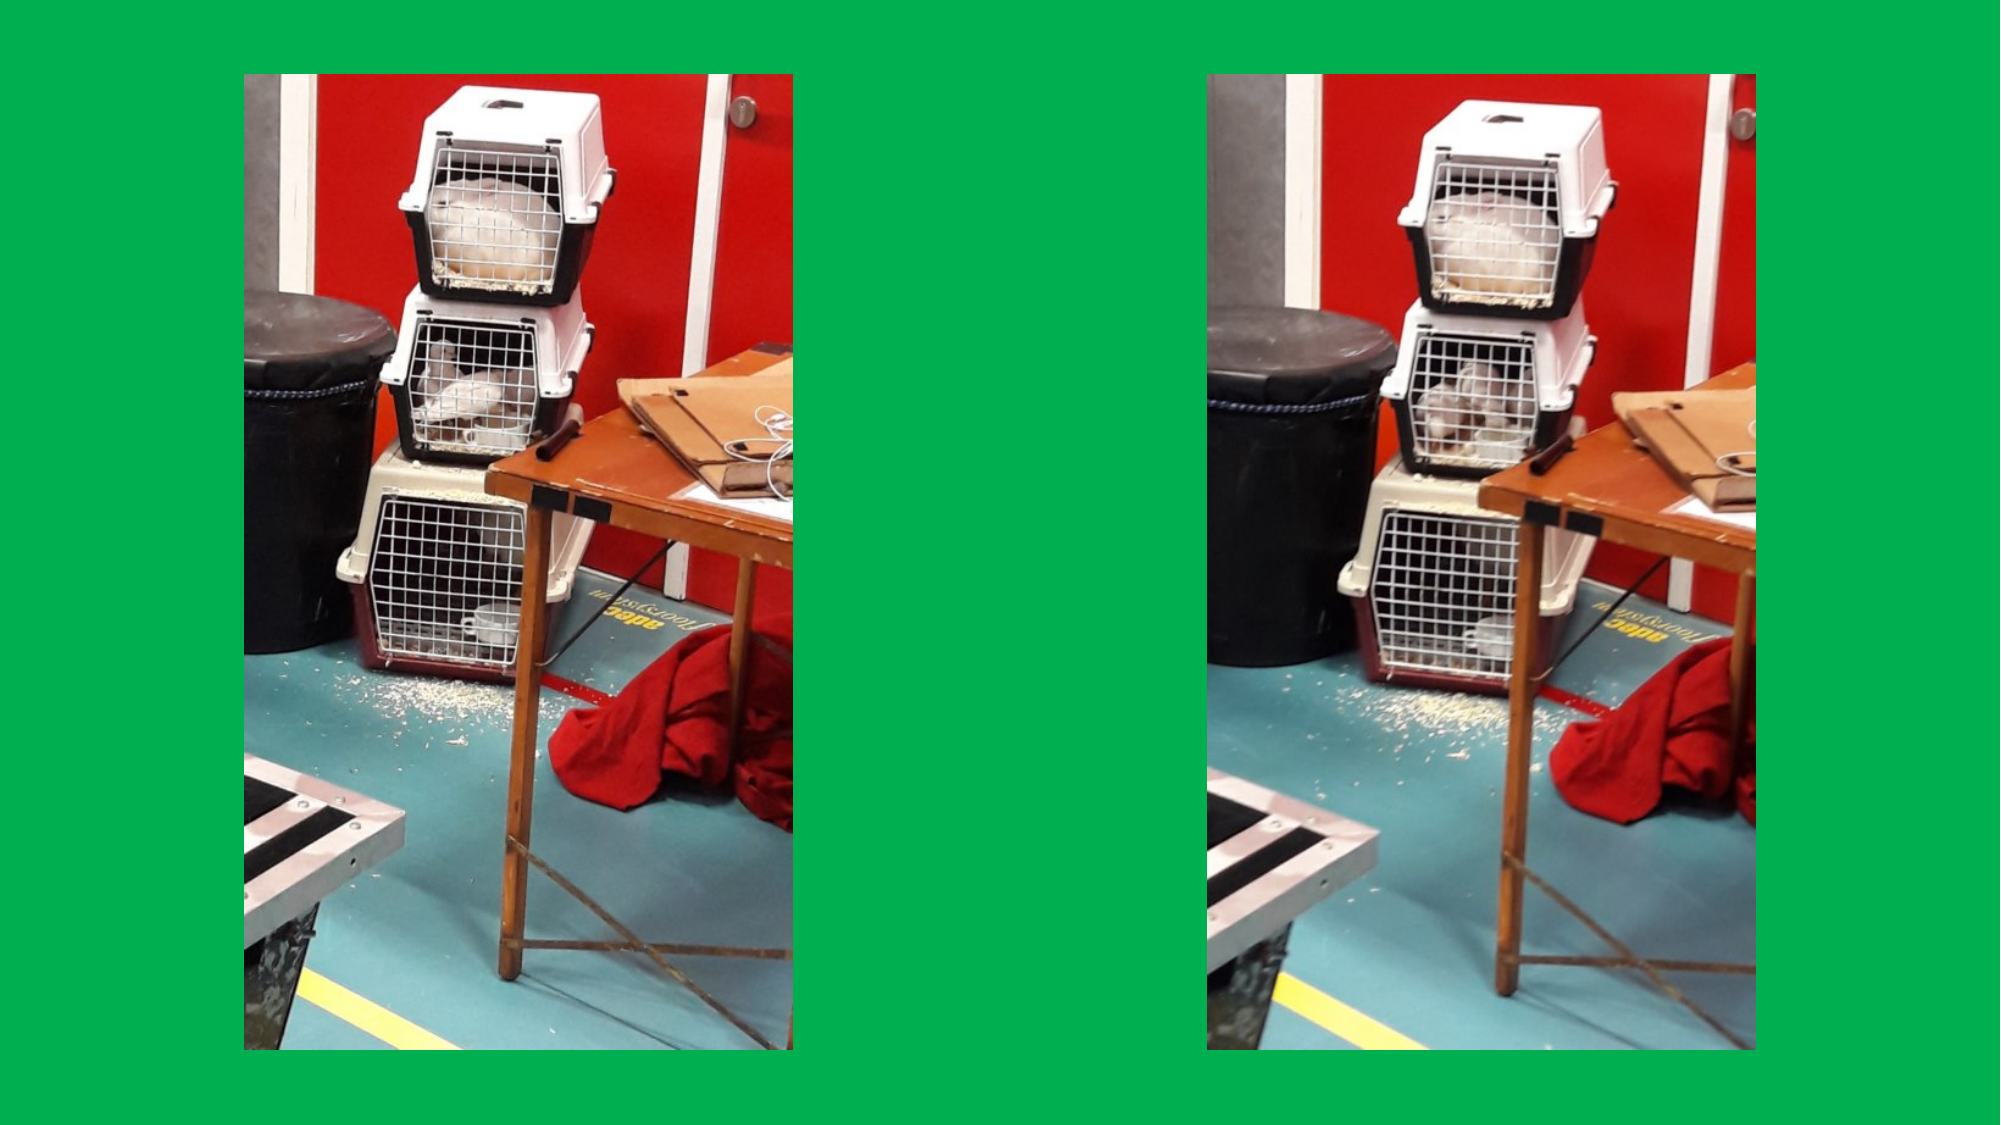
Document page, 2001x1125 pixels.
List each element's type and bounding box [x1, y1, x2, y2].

picture [244, 74, 793, 1050]
picture [1206, 74, 1756, 1050]
